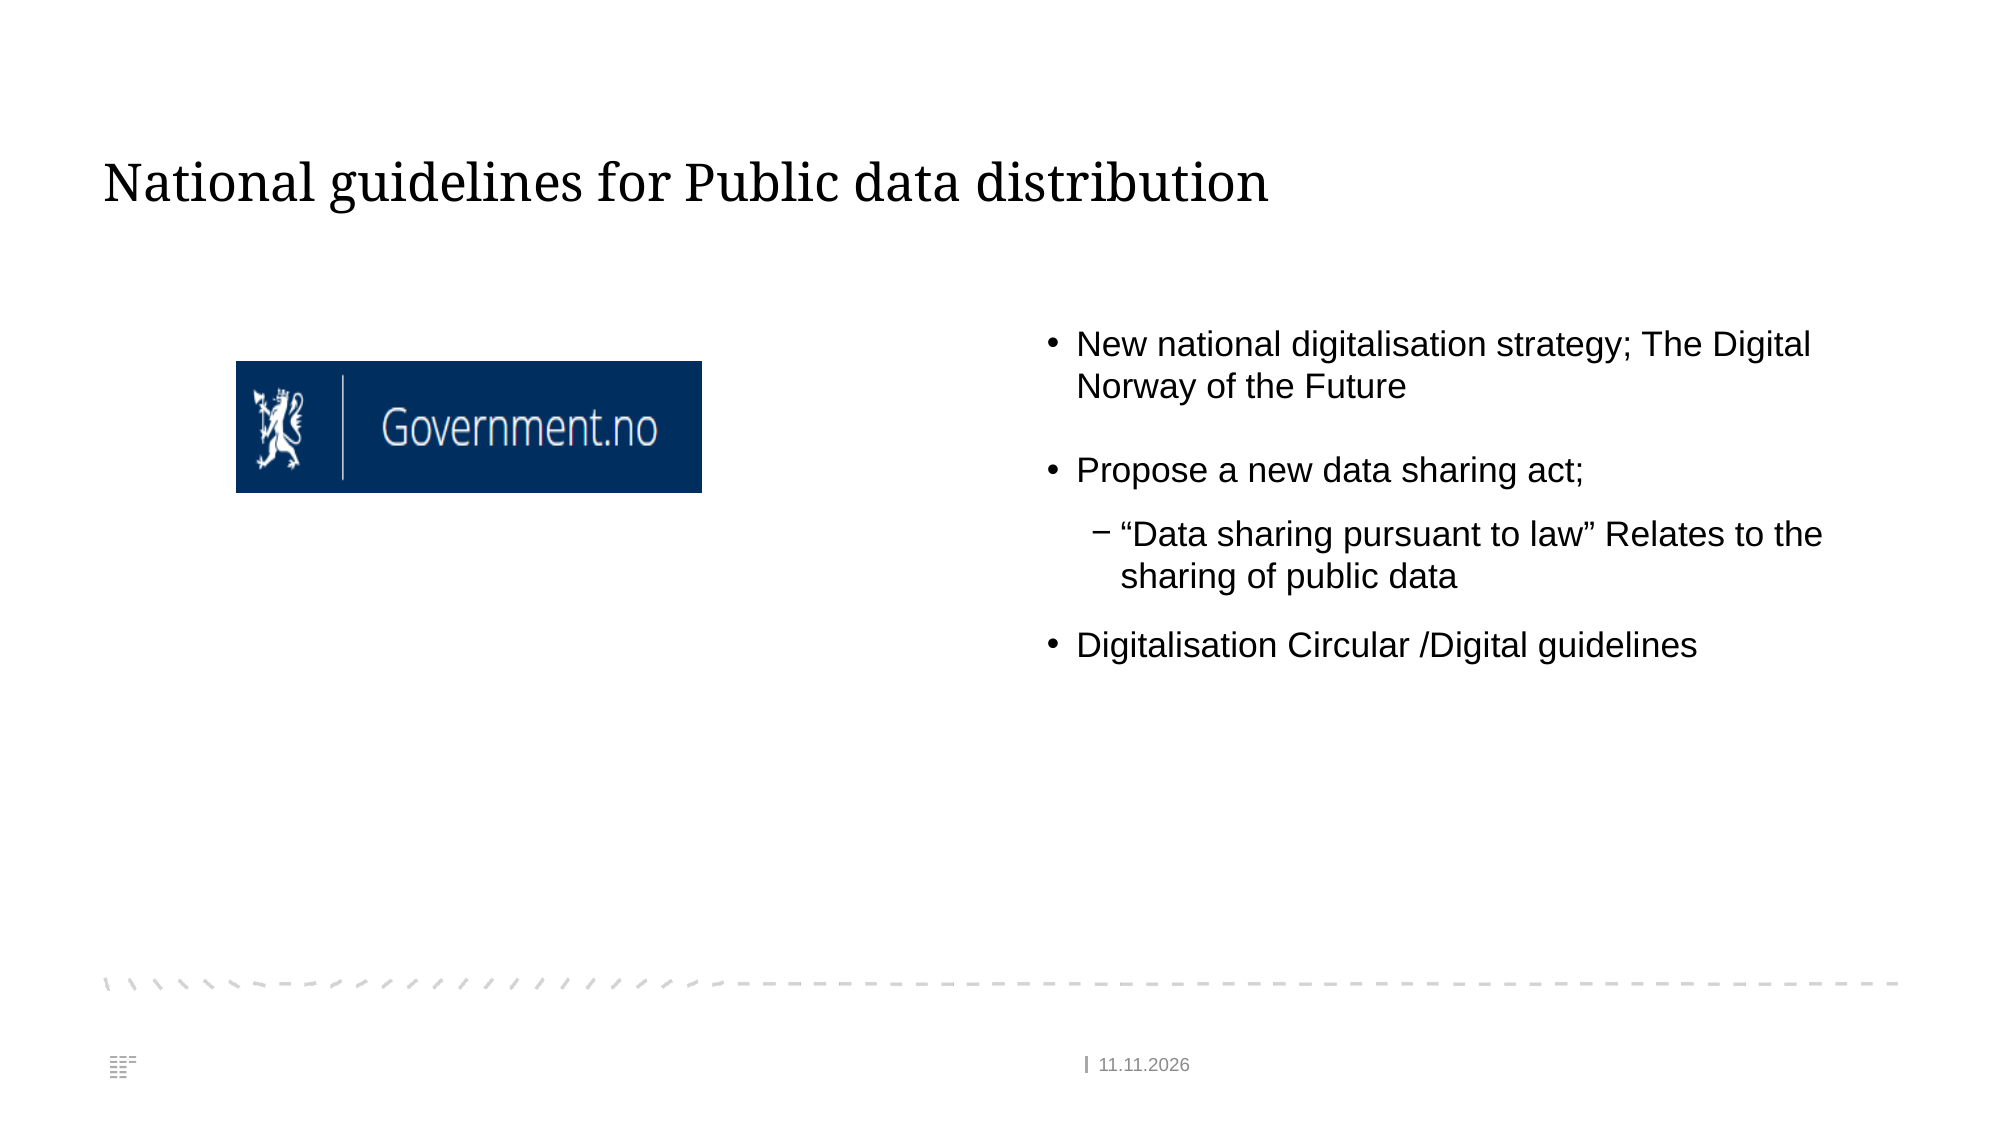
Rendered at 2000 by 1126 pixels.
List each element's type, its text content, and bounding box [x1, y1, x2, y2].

title National guidelines for Public data distribution [103, 94, 1896, 282]
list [236, 361, 702, 493]
picture [106, 1054, 137, 1079]
picture [103, 977, 1898, 991]
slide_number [1098, 1048, 1238, 1079]
list New national digitalisation strategy; The Digital Norway of the Future Propose a new data sharing act; “Data sharing pursuant to law” Relates to the sharing of public data Digitalisation Circular /Digital guidelines [1046, 320, 1896, 941]
